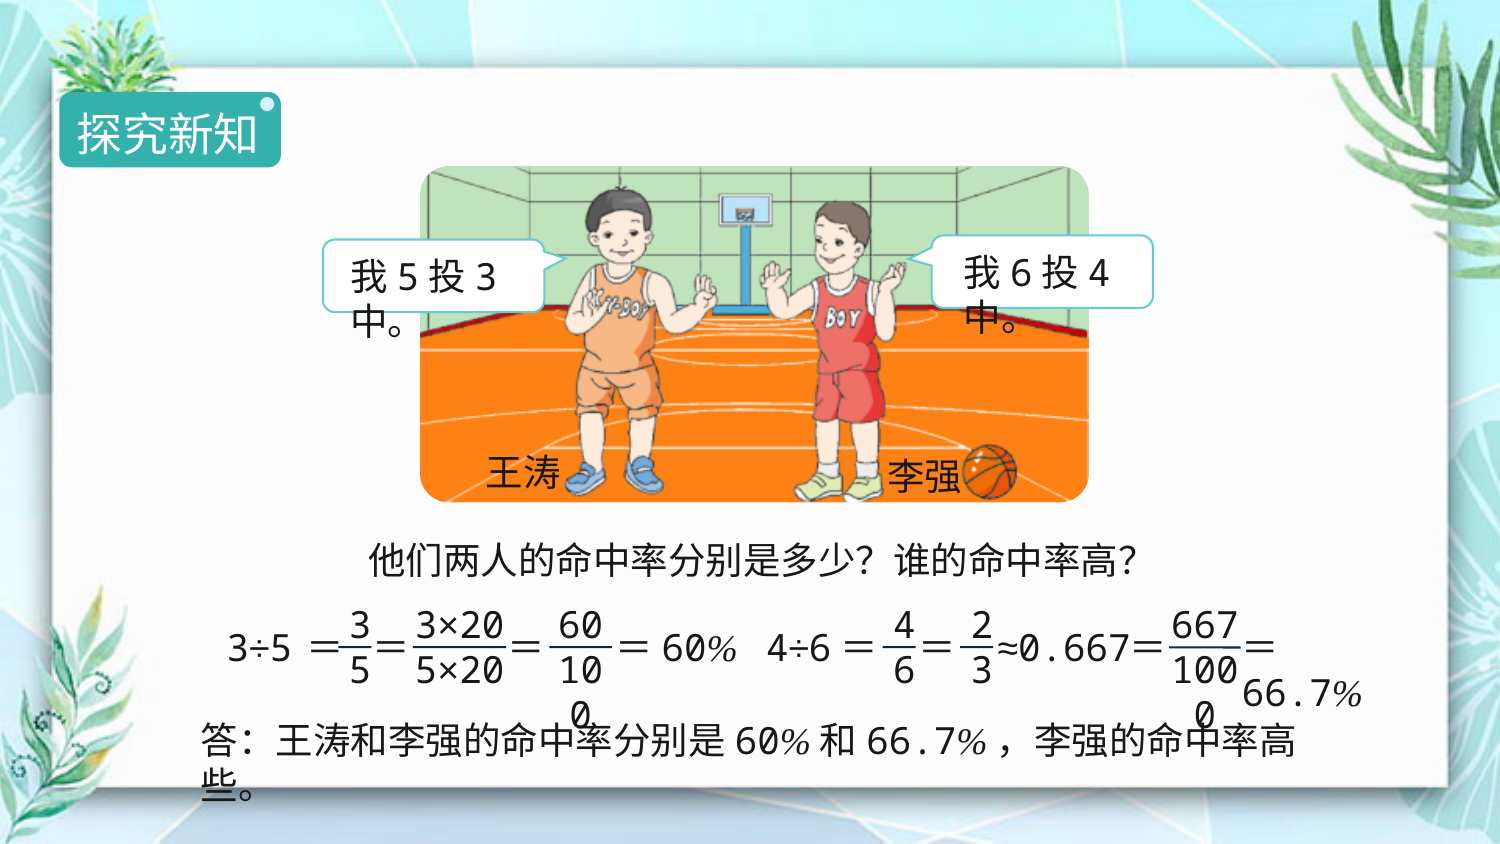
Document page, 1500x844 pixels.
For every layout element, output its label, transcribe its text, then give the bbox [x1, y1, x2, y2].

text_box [878, 593, 920, 700]
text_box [397, 593, 522, 700]
text_box ＝66.7% [1227, 616, 1418, 721]
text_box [59, 91, 302, 169]
text_box ＝ [825, 616, 878, 676]
text_box ≈0.667 [998, 616, 1114, 676]
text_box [1150, 593, 1260, 700]
text_box 答：王涛和李强的命中率分别是60%和66.7%，李强的命中率高些。 [186, 709, 1340, 815]
text_box ＝ [522, 616, 533, 676]
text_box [334, 593, 376, 700]
text_box ＝ [291, 616, 334, 676]
text_box ＝ [1114, 616, 1150, 676]
text_box 4÷6 [751, 616, 825, 676]
text_box ＝ [376, 616, 397, 676]
text_box 他们两人的命中率分别是多少？谁的命中率高？ [353, 529, 1147, 590]
text_box 3÷5 [211, 616, 291, 676]
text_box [533, 593, 628, 700]
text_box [955, 593, 998, 700]
text_box ＝ [920, 616, 955, 676]
picture [0, 0, 1500, 844]
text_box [322, 165, 1153, 507]
text_box ＝60% [628, 616, 751, 676]
